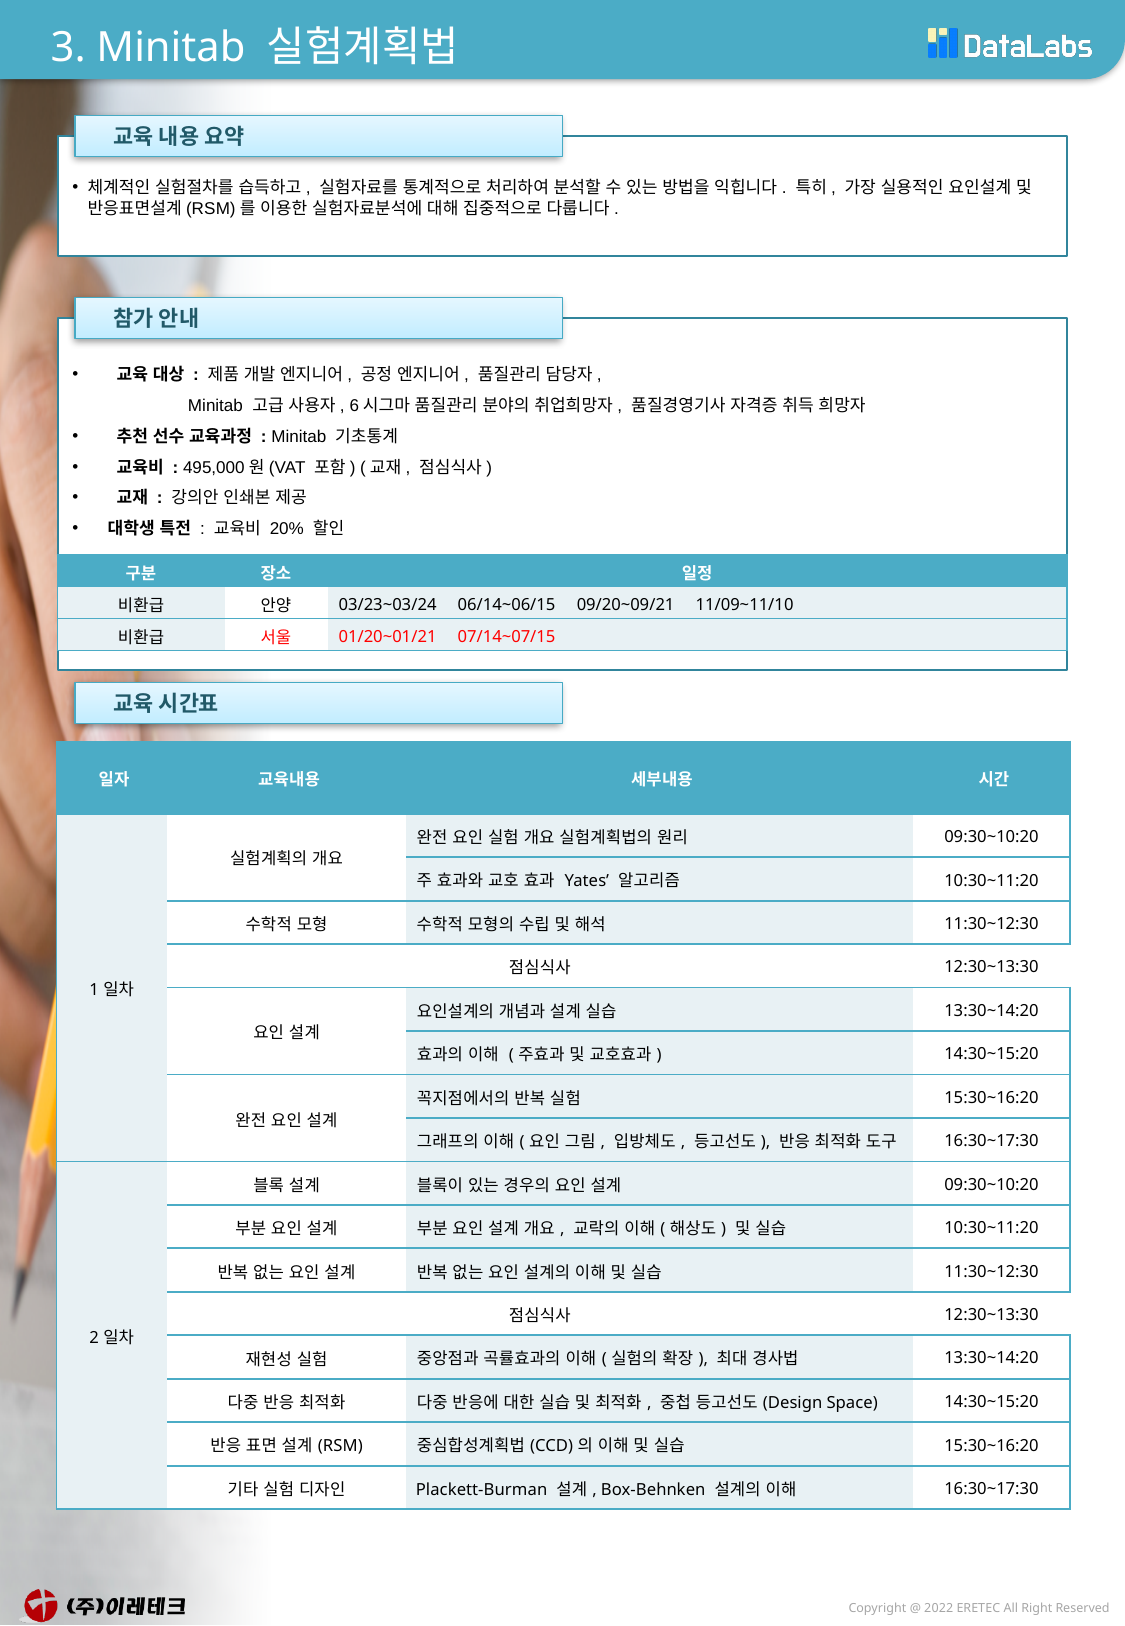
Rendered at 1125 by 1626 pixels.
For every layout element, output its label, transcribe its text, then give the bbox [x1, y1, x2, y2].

table_cell 13:30~14:20 [913, 988, 1069, 1030]
table_cell 15:30~16:20 [913, 1423, 1069, 1465]
text_box [55, 134, 1070, 258]
table_cell 12:30~13:30 [913, 1293, 1070, 1334]
table_cell 안양 [225, 587, 328, 618]
table_cell 블록이 있는 경우의 요인 설계 [406, 1162, 913, 1204]
table_cell 13:30~14:20 [913, 1336, 1069, 1378]
table_cell 10:30~11:20 [913, 858, 1069, 900]
table_cell 비환급 [58, 587, 225, 618]
table_cell 11:30~12:30 [913, 902, 1069, 943]
table_cell 실험계획의 개요 [167, 815, 406, 900]
table_cell 2일차 [57, 1162, 167, 1508]
table_cell 15:30~16:20 [913, 1075, 1069, 1117]
table_cell 12:30~13:30 [913, 945, 1070, 987]
table_cell 01/20~01/21 07/14~07/15 [328, 619, 1066, 650]
table_header 일정 [328, 556, 1066, 586]
title 3. Minitab 실험계획법 [35, 9, 1049, 80]
table_header 구분 [58, 556, 225, 586]
table_cell 다중 반응 최적화 [167, 1380, 406, 1421]
table_cell 1일차 [57, 815, 167, 1161]
table_cell 반복 없는 요인 설계 [167, 1249, 406, 1291]
table_cell 요인설계의 개념과 설계 실습 [406, 988, 913, 1030]
table_header 교육내용 [167, 742, 406, 813]
table_cell 중앙점과 곡률효과의 이해(실험의 확장), 최대 경사법 [406, 1336, 913, 1378]
table_header 일자 [57, 742, 167, 813]
table_cell 14:30~15:20 [913, 1032, 1069, 1074]
table_header 세부내용 [406, 742, 913, 813]
table_cell 14:30~15:20 [913, 1380, 1069, 1421]
table_cell 꼭지점에서의 반복 실험 [406, 1075, 913, 1117]
table_cell 효과의 이해 (주효과 및 교호효과) [406, 1032, 913, 1074]
table_cell 완전 요인 설계 [167, 1075, 406, 1161]
table_cell 03/23~03/24 06/14~06/15 09/20~09/21 11/09~11/10 [328, 587, 1066, 618]
table_cell 비환급 [58, 619, 225, 650]
table_cell 그래프의 이해(요인 그림, 입방체도, 등고선도), 반응 최적화 도구 [406, 1119, 913, 1161]
text_box 교육 대상 : 제품 개발 엔지니어, 공정 엔지니어, 품질관리 담당자, Minitab 고급 사용자, 6시그마 품질관리 분야의 취업희망자, 품질경영기사 자격증 취득 희망자 추천 선수 교육과정 : Minitab 기초통계 교육비 : 495,000원(VAT 포함) (교재, 점심식사) 교재 : 강의안 인쇄본 제공 대학생 특전 : 교육비 20% 할인 [57, 345, 1068, 546]
table_cell 16:30~17:30 [913, 1467, 1069, 1508]
table_cell 다중 반응에 대한 실습 및 최적화, 중첩 등고선도(Design Space) [406, 1380, 913, 1421]
table_cell 16:30~17:30 [913, 1119, 1069, 1161]
table_cell 09:30~10:20 [913, 815, 1069, 856]
table_cell 완전 요인 실험 개요 실험계획법의 원리 [406, 815, 913, 856]
text_box 체계적인 실험절차를 습득하고, 실험자료를 통계적으로 처리하여 분석할 수 있는 방법을 익힙니다. 특히, 가장 실용적인 요인설계 및 반응표면설계(RSM)를 이용한 실험자료분석에 대해 집중적으로 다룹니다. [57, 169, 1068, 226]
table_header 장소 [225, 556, 328, 586]
table_cell 주 효과와 교호 효과 Yates’ 알고리즘 [406, 858, 913, 900]
table_cell 수학적 모형의 수립 및 해석 [406, 902, 913, 943]
table_cell 09:30~10:20 [913, 1162, 1069, 1204]
table_header 시간 [913, 742, 1069, 813]
text_box [55, 316, 1070, 672]
text_box 교육 시간표 [74, 682, 563, 724]
table_cell 부분 요인 설계 [167, 1206, 406, 1247]
table_cell 부분 요인 설계 개요, 교락의 이해(해상도) 및 실습 [406, 1206, 913, 1247]
table_cell 반복 없는 요인 설계의 이해 및 실습 [406, 1249, 913, 1291]
table_cell 중심합성계획법(CCD)의 이해 및 실습 [406, 1423, 913, 1465]
text_box 참가 안내 [74, 297, 563, 339]
table_cell 10:30~11:20 [913, 1206, 1069, 1247]
table_cell 재현성 실험 [167, 1336, 406, 1378]
picture [0, 23, 1125, 1625]
text_box 교육 내용 요약 [74, 115, 563, 157]
table_cell 요인 설계 [167, 988, 406, 1074]
table_cell 수학적 모형 [167, 902, 406, 943]
table_cell 블록 설계 [167, 1162, 406, 1204]
table_cell 점심식사 [167, 945, 913, 987]
table_cell Plackett-Burman 설계, Box-Behnken 설계의 이해 [406, 1467, 913, 1508]
table_cell 반응 표면 설계(RSM) [167, 1423, 406, 1465]
table_cell 서울 [225, 619, 328, 650]
table_cell 점심식사 [167, 1293, 913, 1334]
table_cell 11:30~12:30 [913, 1249, 1069, 1291]
table_cell 기타 실험 디자인 [167, 1467, 406, 1508]
